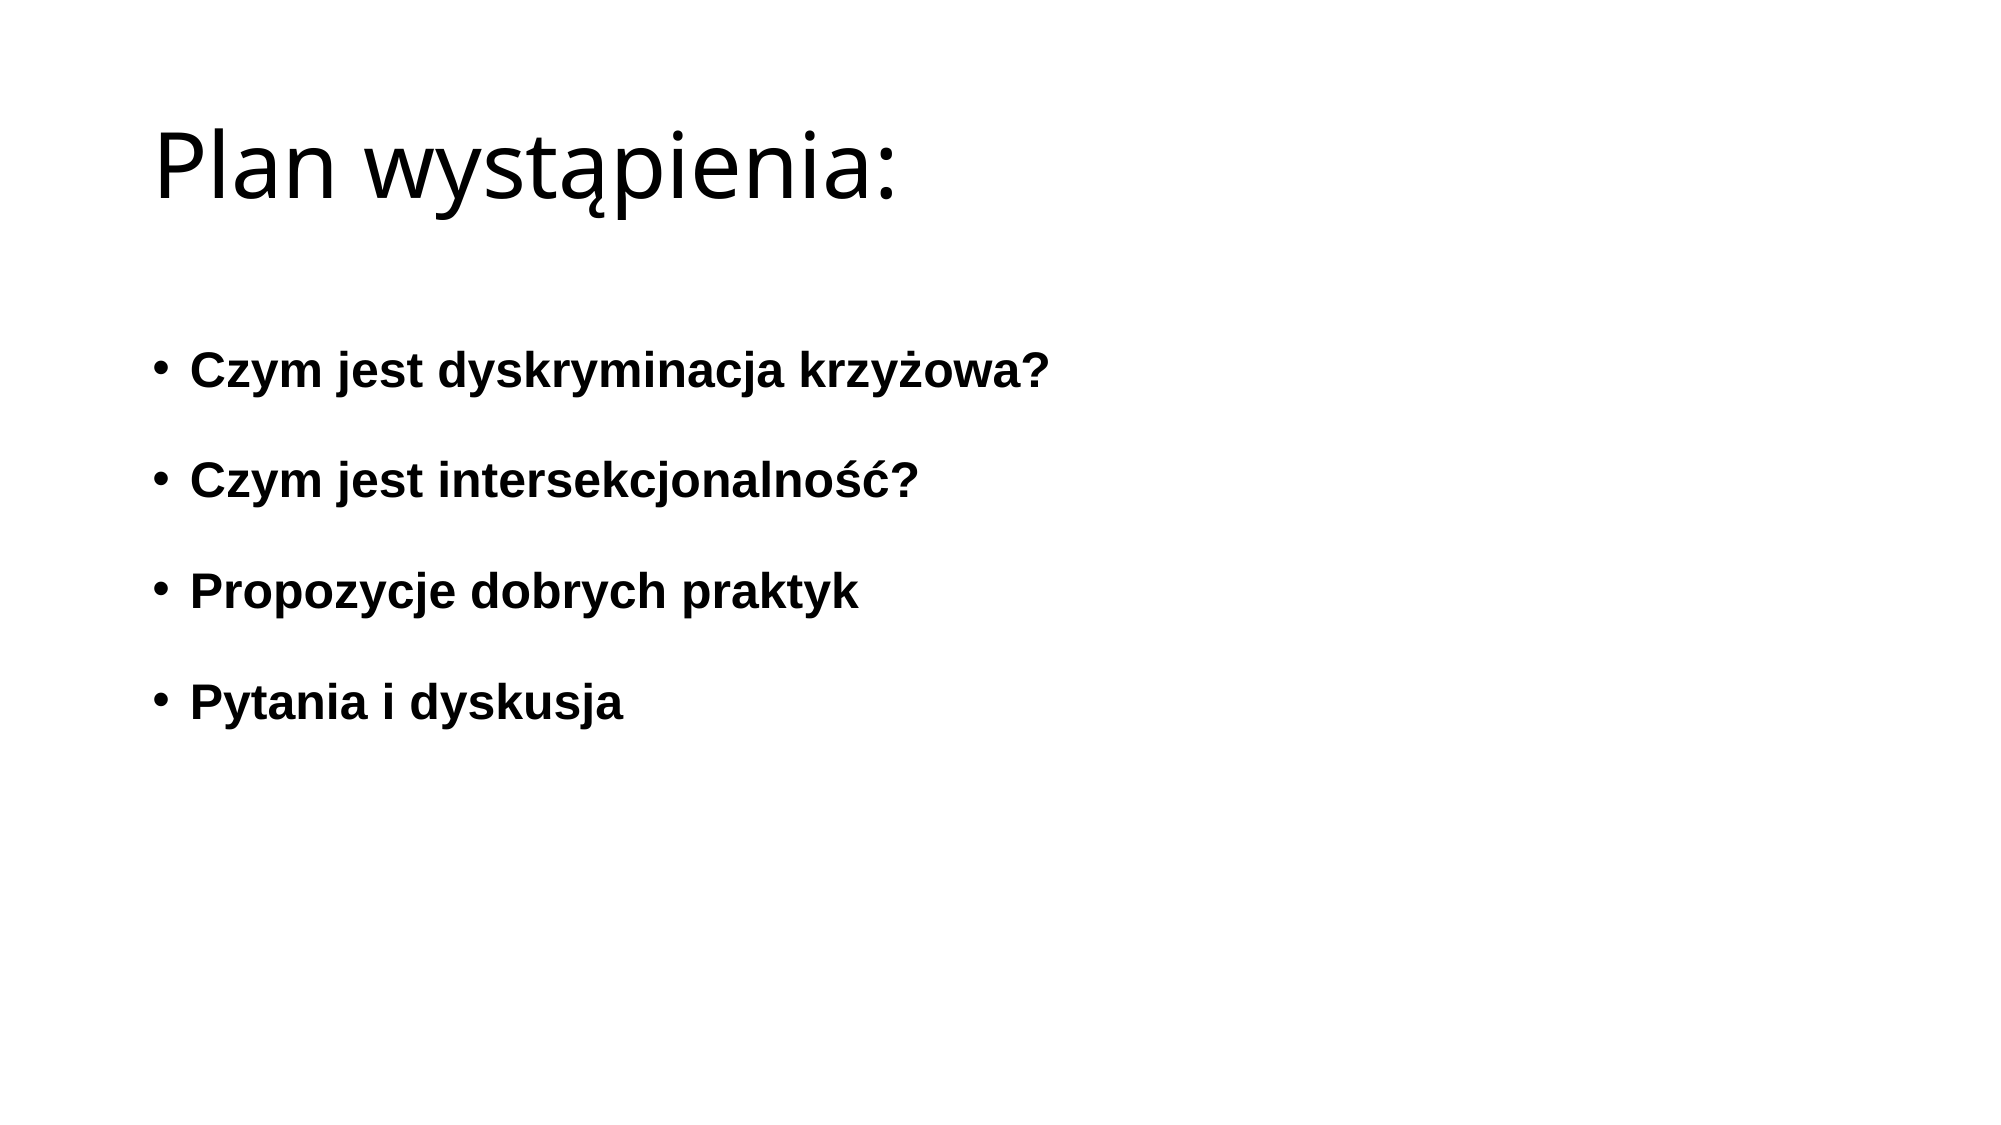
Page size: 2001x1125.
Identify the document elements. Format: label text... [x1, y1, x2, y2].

title Plan wystąpienia: [137, 59, 1863, 278]
list Czym jest dyskryminacja krzyżowa? Czym jest intersekcjonalność? Propozycje dobrych praktyk Pytania i dyskusja [137, 299, 1863, 1014]
